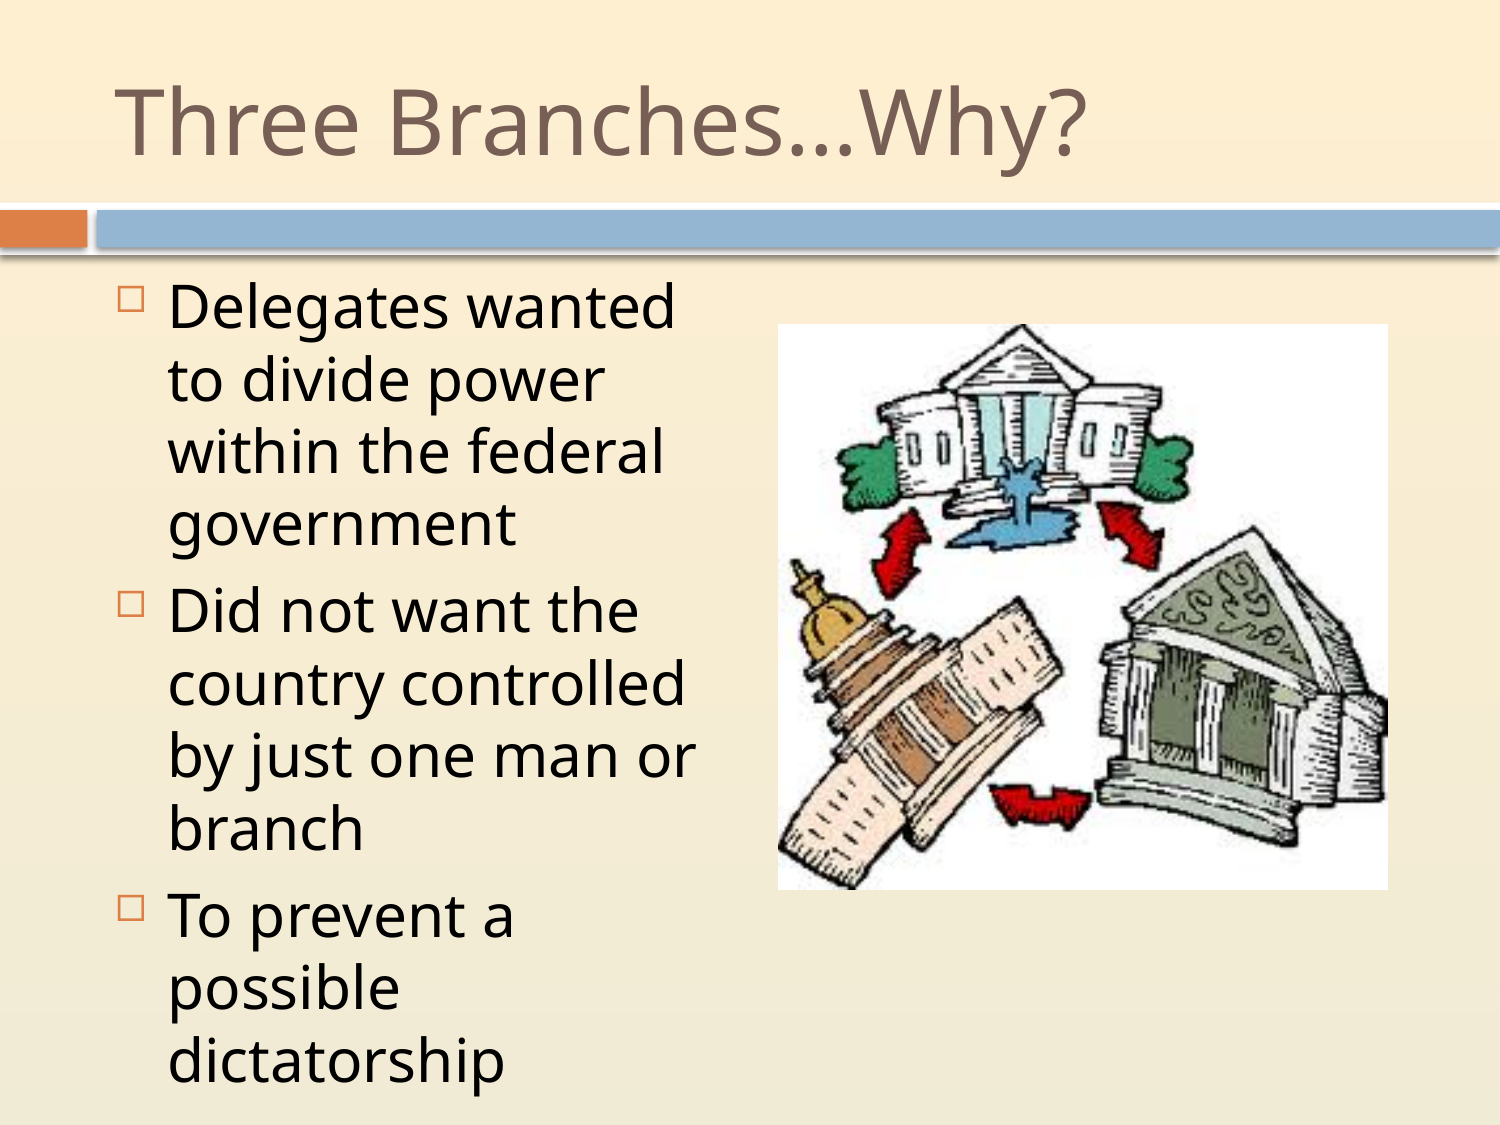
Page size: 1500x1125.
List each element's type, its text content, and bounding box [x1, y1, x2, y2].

title Three Branches…Why? [99, 37, 1438, 200]
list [778, 324, 1388, 890]
list Delegates wanted to divide power within the federal government Did not want the country controlled by just one man or branch To prevent a possible dictatorship [99, 260, 738, 1011]
